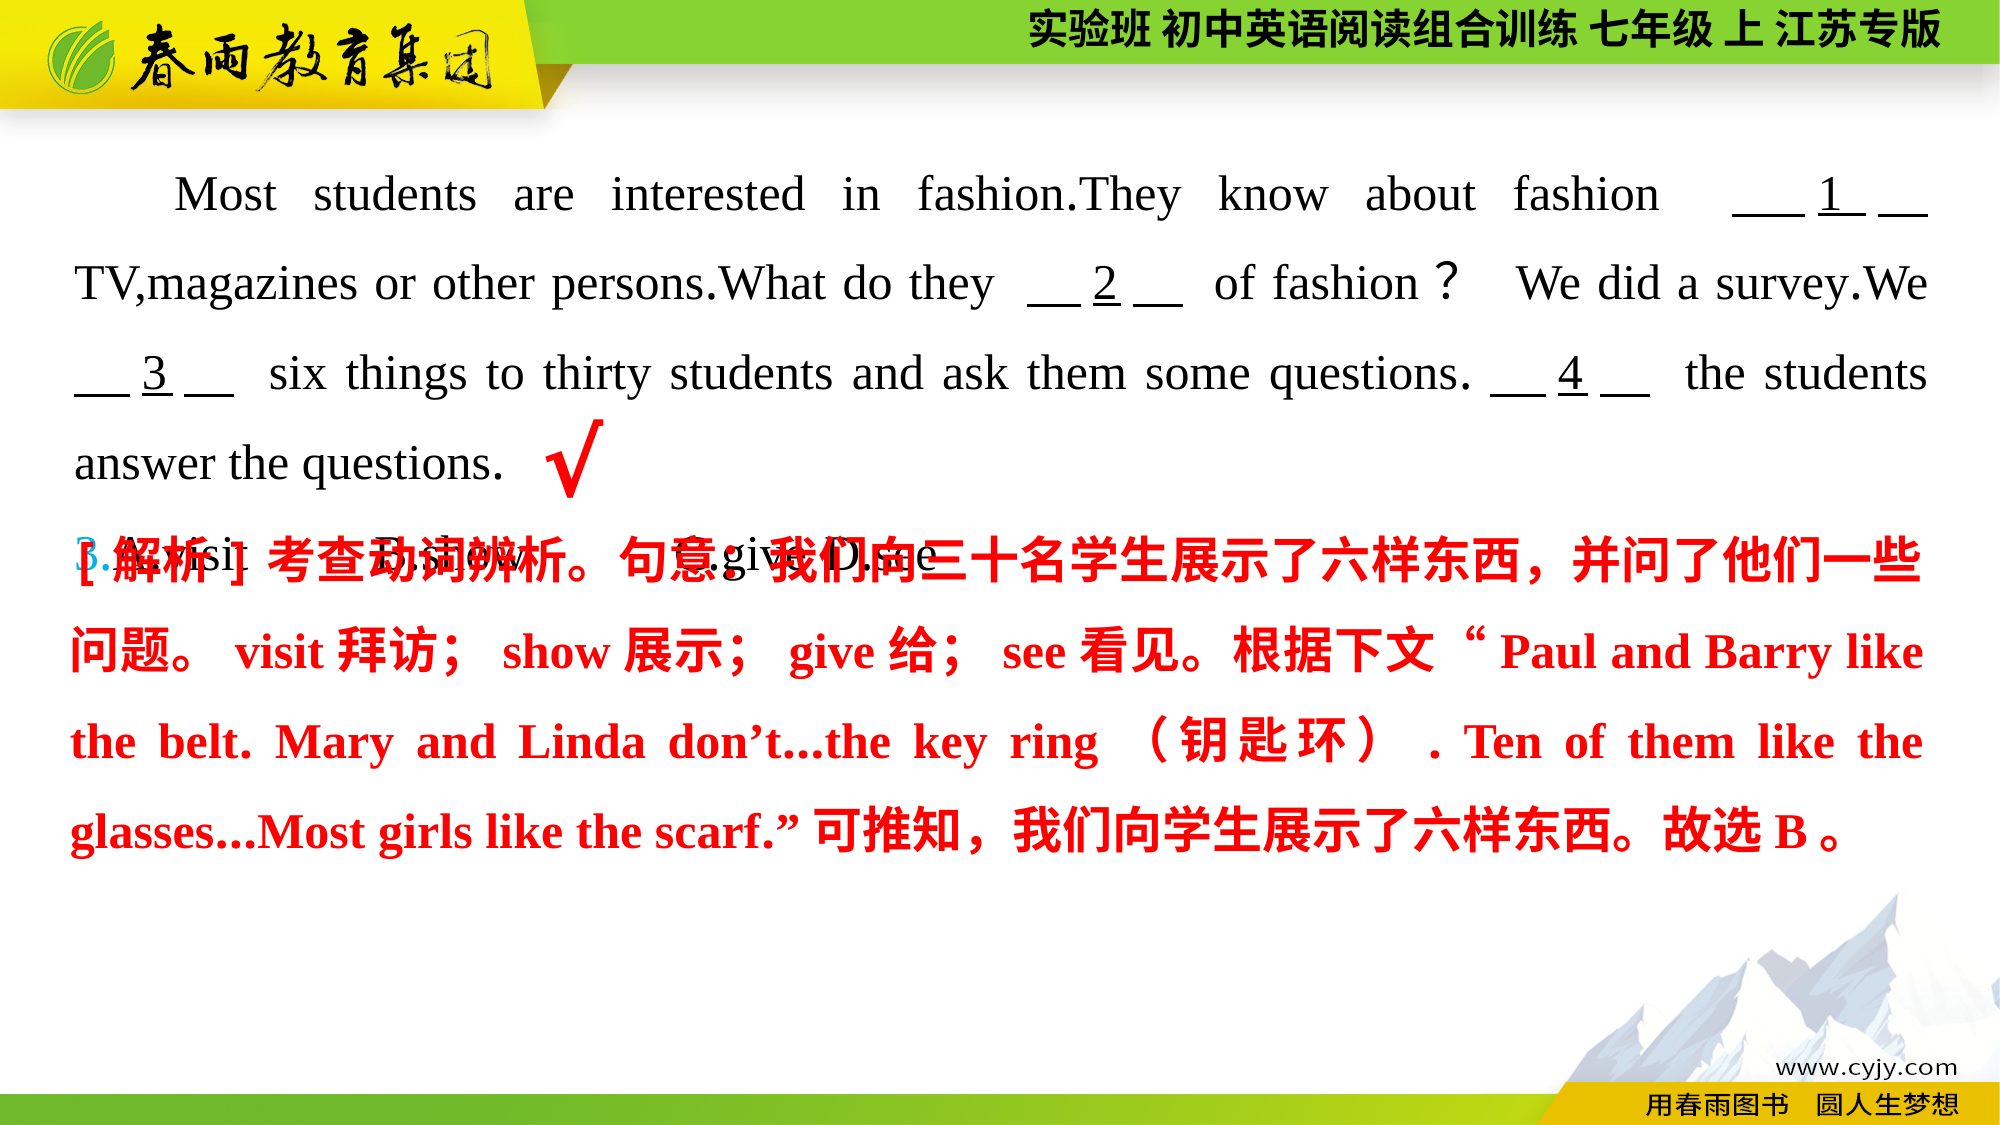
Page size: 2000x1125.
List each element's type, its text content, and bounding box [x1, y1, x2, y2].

text_box [解析]考查动词辨析。句意：我们向三十名学生展示了六样东西，并问了他们一些问题。visit拜访；show展示；give给；see看见。根据下文“Paul and Barry like the belt. Mary and Linda don’t...the key ring（钥匙环）. Ten of them like the glasses...Most girls like the scarf.”可推知，我们向学生展示了六样东西。故选B。 [54, 490, 1939, 866]
list Most students are interested in fashion.They know about fashion 1 TV,magazines or other persons.What do they 2 of fashion？ We did a survey.We 3 six things to thirty students and ask them some questions. 4 the students answer the questions. 3.A.visit B.show C.give D.see [59, 122, 1944, 502]
picture [0, 0, 2000, 1125]
